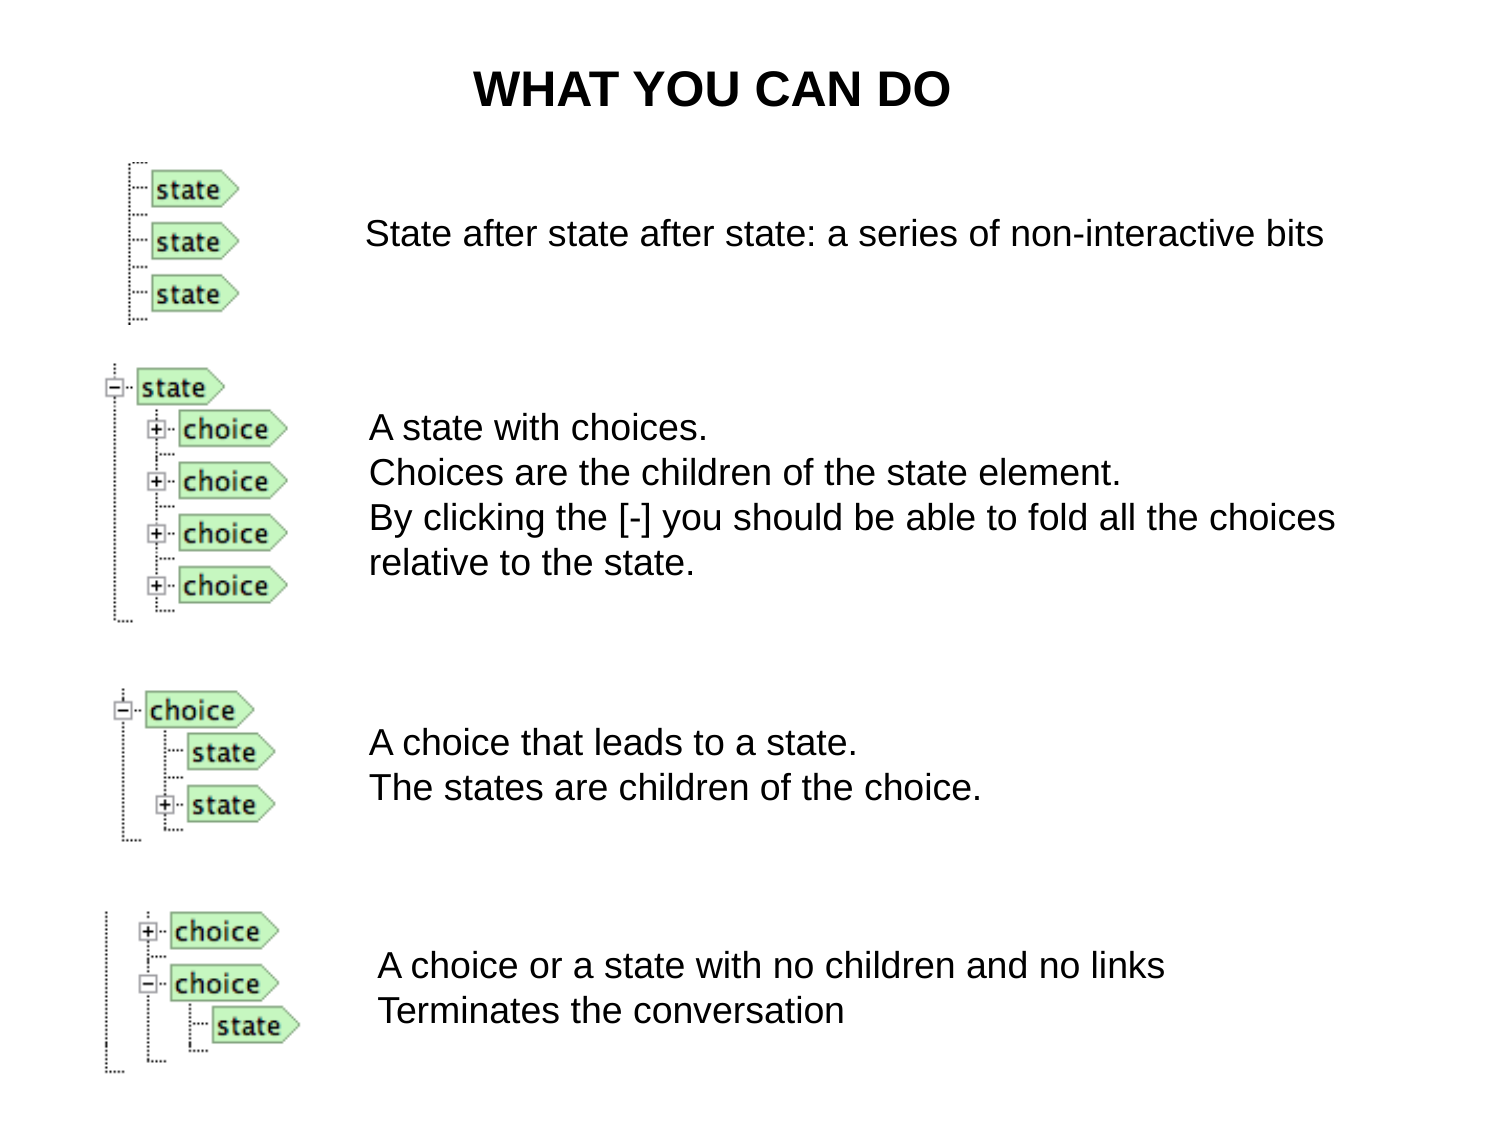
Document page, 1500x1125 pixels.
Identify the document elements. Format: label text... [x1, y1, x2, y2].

text_box State after state after state: a series of non-interactive bits [350, 201, 1438, 262]
picture [105, 162, 301, 326]
picture [87, 911, 361, 1088]
text_box A choice or a state with no children and no links Terminates the conversation [365, 933, 1450, 1038]
picture [87, 687, 305, 844]
text_box A state with choices. Choices are the children of the state element. By clicking the [-] you should be able to fold all the choices relative to the state. [359, 395, 1442, 591]
picture [87, 362, 355, 628]
text_box A choice that leads to a state. The states are children of the choice. [354, 710, 1442, 861]
text_box WHAT YOU CAN DO [0, 49, 1463, 124]
